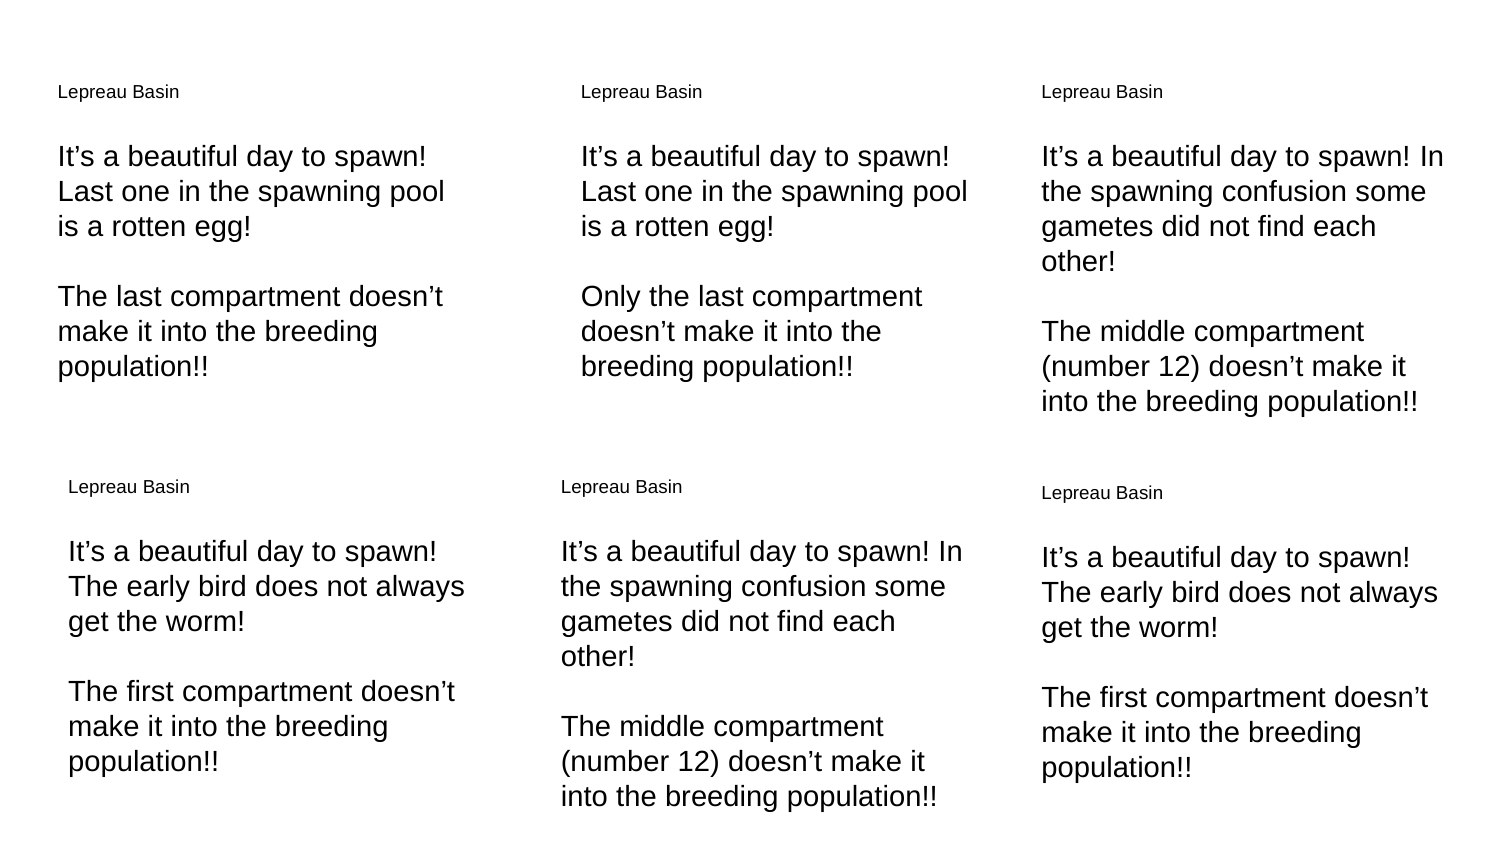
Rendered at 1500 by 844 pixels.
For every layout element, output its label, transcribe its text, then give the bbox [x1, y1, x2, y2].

text_box Lepreau Basin It’s a beautiful day to spawn! Last one in the spawning pool is a rotten egg! The last compartment doesn’t make it into the breeding population!! [42, 65, 485, 303]
text_box Lepreau Basin It’s a beautiful day to spawn! The early bird does not always get the worm! The first compartment doesn’t make it into the breeding population!! [53, 460, 496, 698]
text_box Lepreau Basin It’s a beautiful day to spawn! Last one in the spawning pool is a rotten egg! Only the last compartment doesn’t make it into the breeding population!! [565, 65, 1008, 303]
text_box Lepreau Basin It’s a beautiful day to spawn! In the spawning confusion some gametes did not find each other! The middle compartment (number 12) doesn’t make it into the breeding population!! [1026, 65, 1469, 303]
text_box Lepreau Basin It’s a beautiful day to spawn! In the spawning confusion some gametes did not find each other! The middle compartment (number 12) doesn’t make it into the breeding population!! [545, 460, 988, 698]
text_box Lepreau Basin It’s a beautiful day to spawn! The early bird does not always get the worm! The first compartment doesn’t make it into the breeding population!! [1026, 465, 1469, 704]
